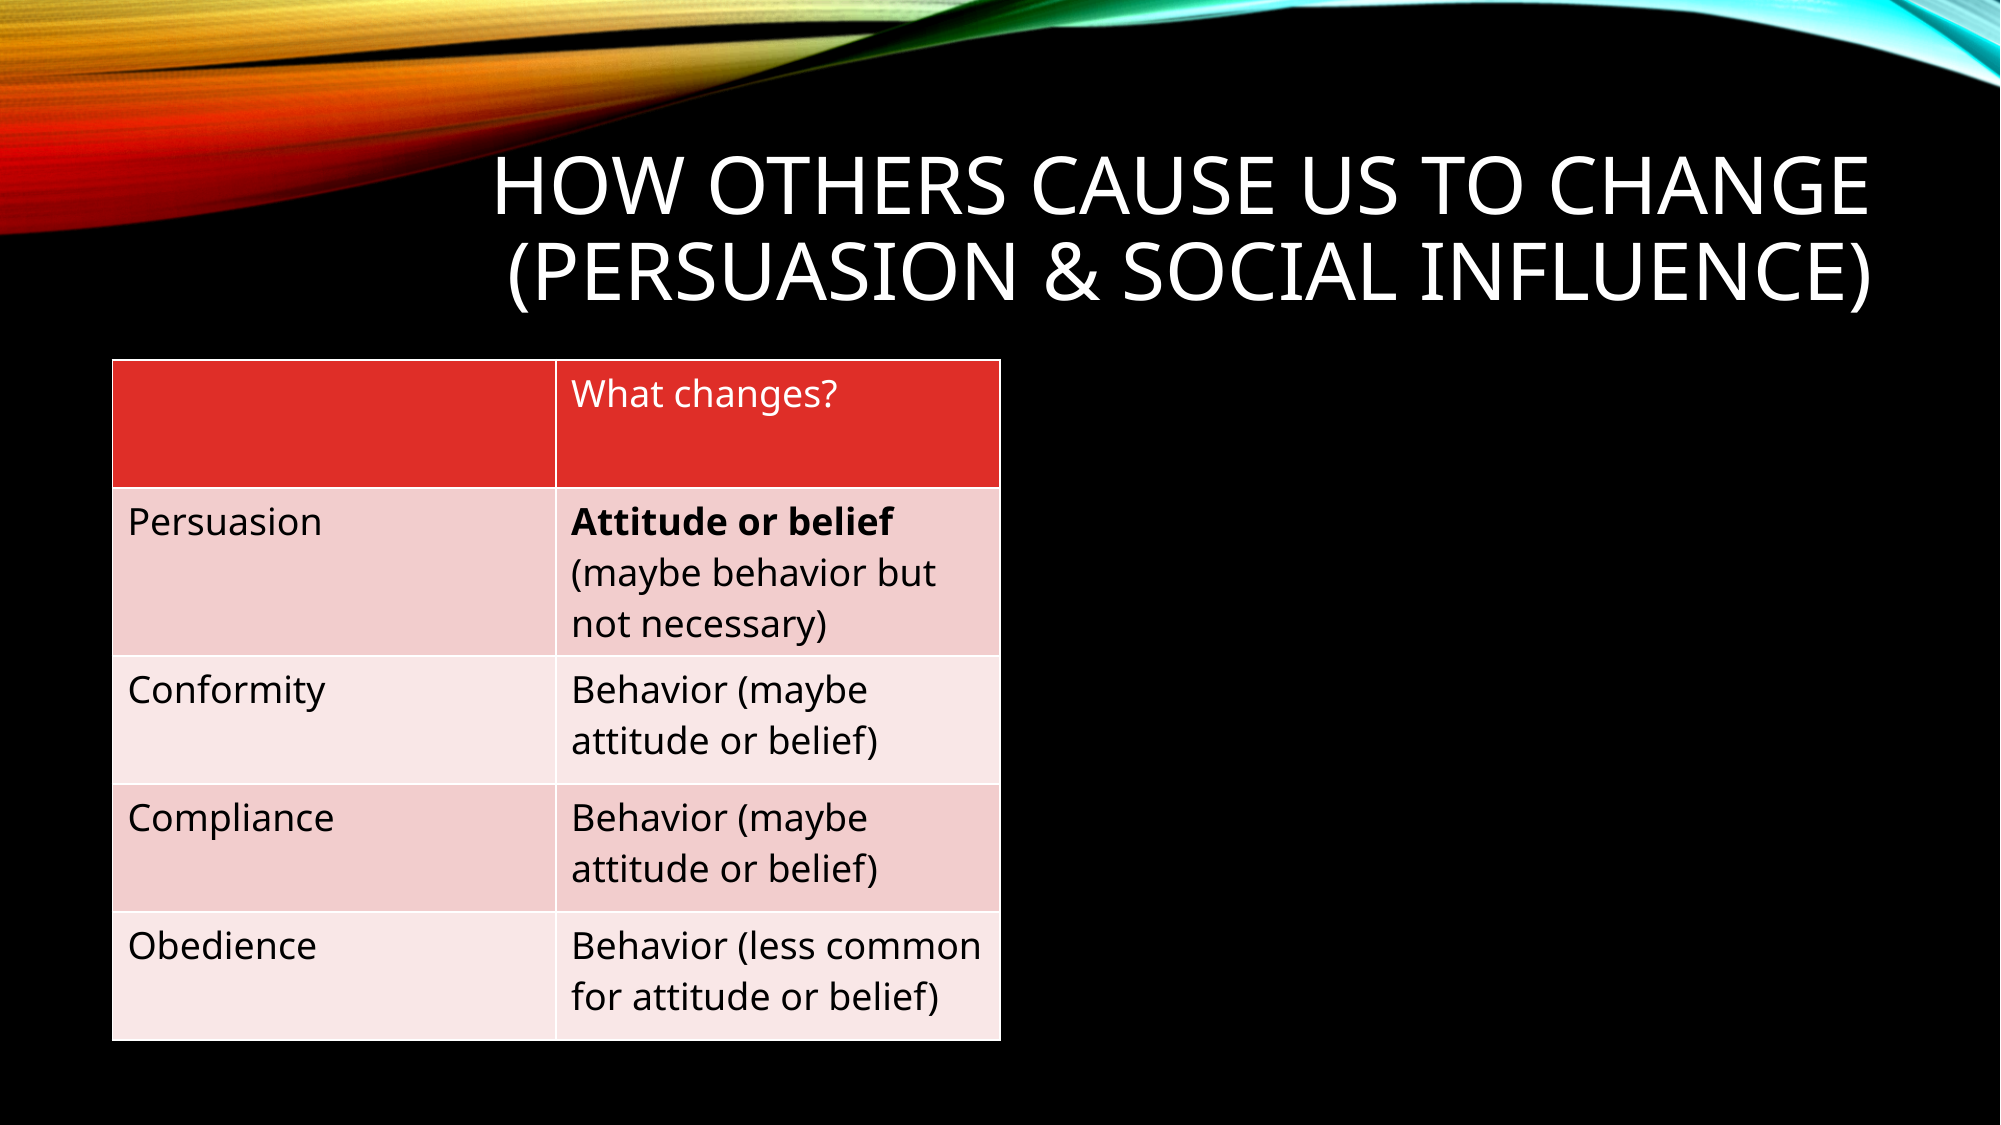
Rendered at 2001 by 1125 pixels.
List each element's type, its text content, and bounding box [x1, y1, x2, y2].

table_cell Conformity [113, 657, 555, 783]
title How others cause us to Change (persuasion & social influence) [474, 125, 1888, 338]
table_cell Compliance [113, 785, 555, 911]
table_header [113, 361, 555, 487]
table_header What changes? [557, 361, 999, 487]
picture [0, 0, 2000, 237]
table_cell Behavior (maybe attitude or belief) [557, 785, 999, 911]
table_cell Behavior (maybe attitude or belief) [557, 657, 999, 783]
table_cell Obedience [113, 913, 555, 1039]
table_cell Persuasion [113, 489, 555, 655]
table_cell Attitude or belief (maybe behavior but not necessary) [557, 489, 999, 655]
table_cell Behavior (less common for attitude or belief) [557, 913, 999, 1039]
